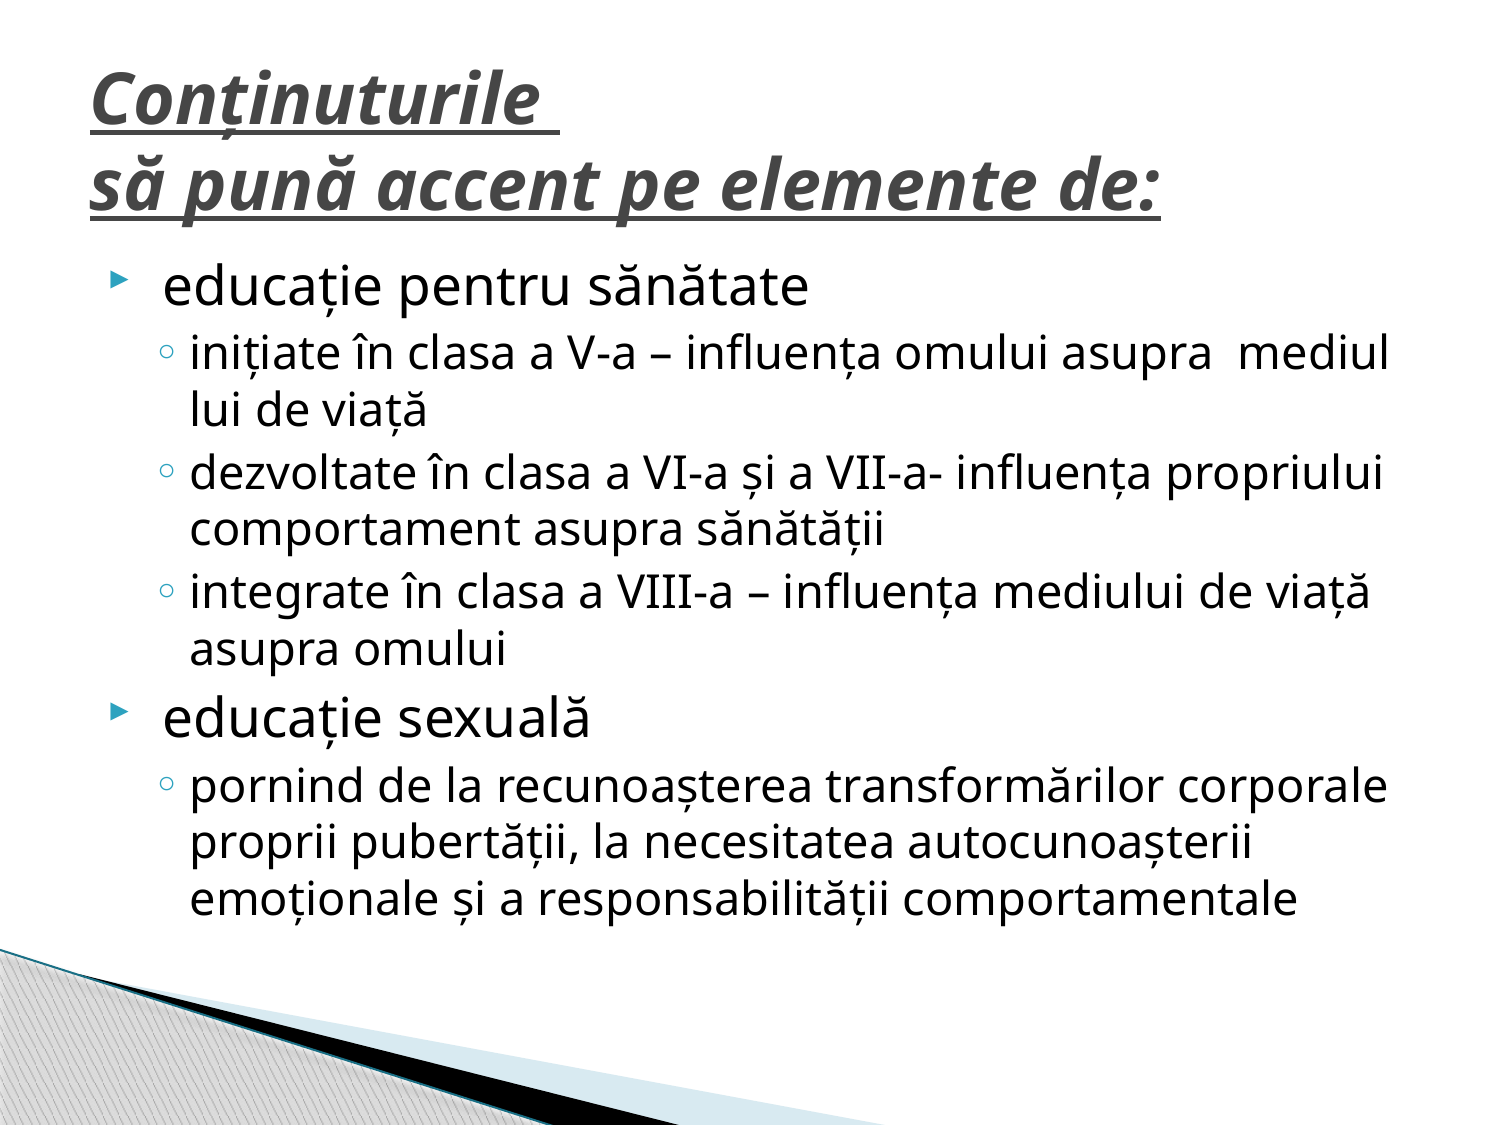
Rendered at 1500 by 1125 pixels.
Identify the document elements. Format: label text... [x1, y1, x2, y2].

list educație pentru sănătate inițiate în clasa a V-a – influența omului asupra mediul lui de viață dezvoltate în clasa a VI-a și a VII-a- influența propriului comportament asupra sănătății integrate în clasa a VIII-a – influența mediului de viață asupra omului educație sexuală pornind de la recunoașterea transformărilor corporale proprii pubertății, la necesitatea autocunoașterii emoționale și a responsabilității comportamentale [75, 243, 1425, 986]
title Conținuturile să pună accent pe elemente de: [75, 45, 1425, 233]
